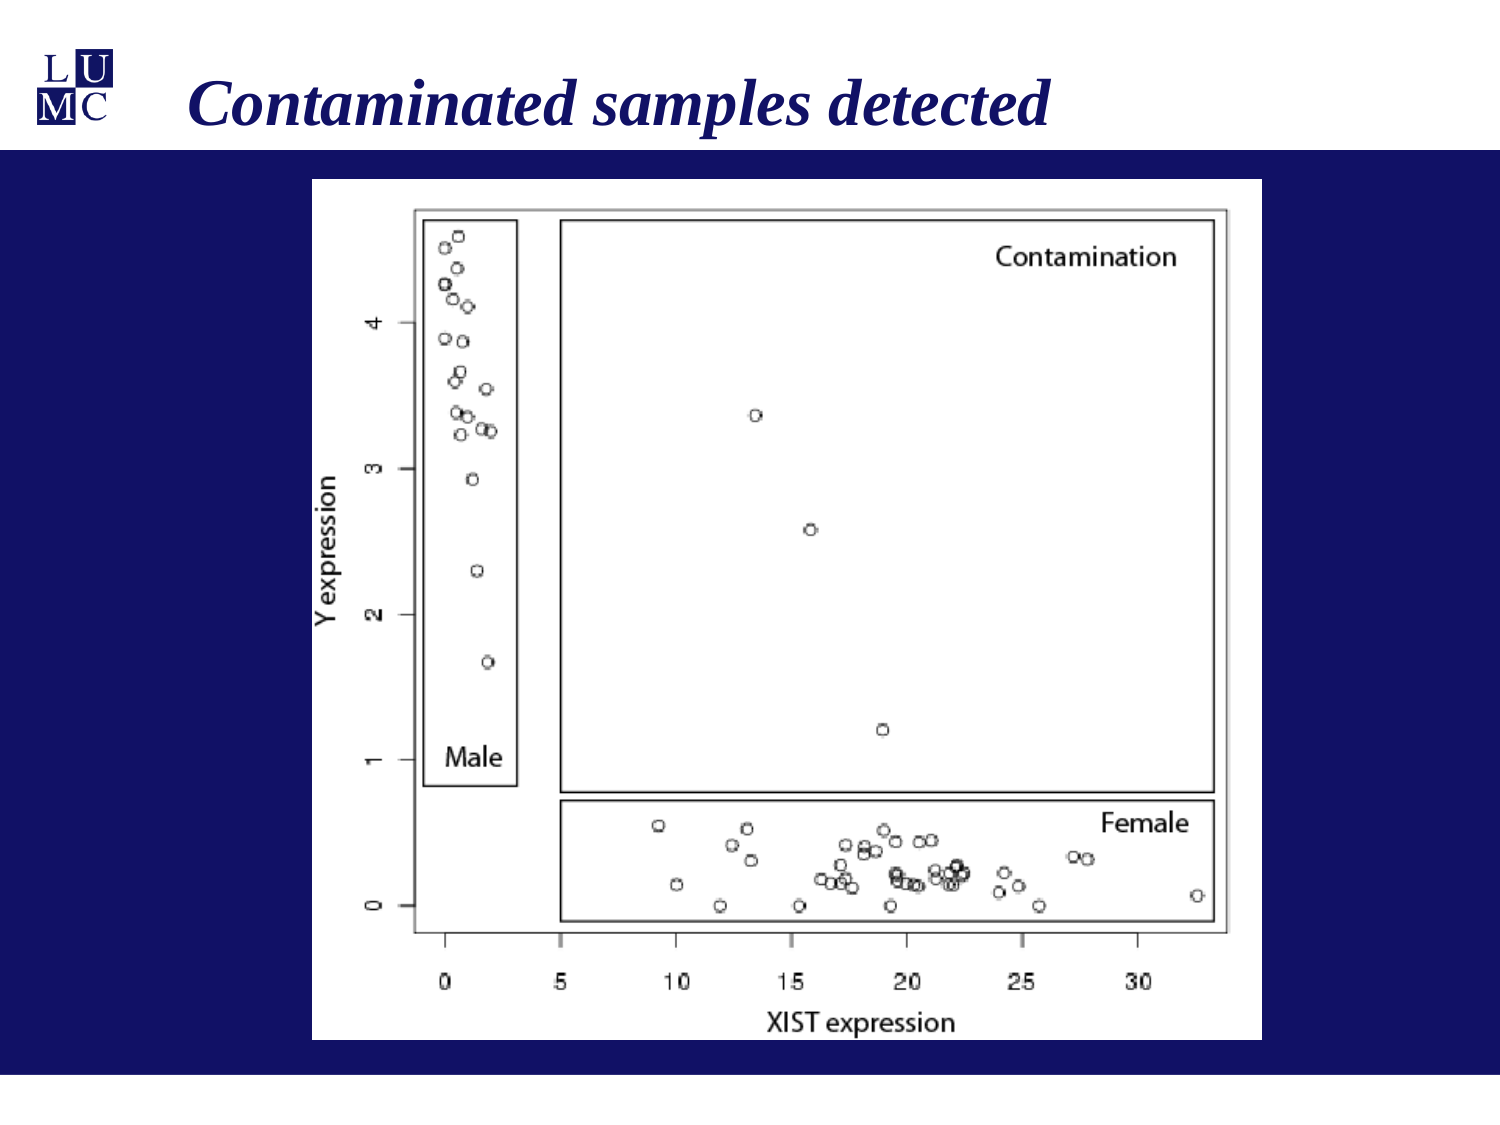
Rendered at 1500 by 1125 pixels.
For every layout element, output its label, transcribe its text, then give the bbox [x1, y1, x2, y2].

picture [37, 49, 113, 125]
title Contaminated samples detected [187, 19, 1463, 141]
picture [312, 179, 1262, 1041]
